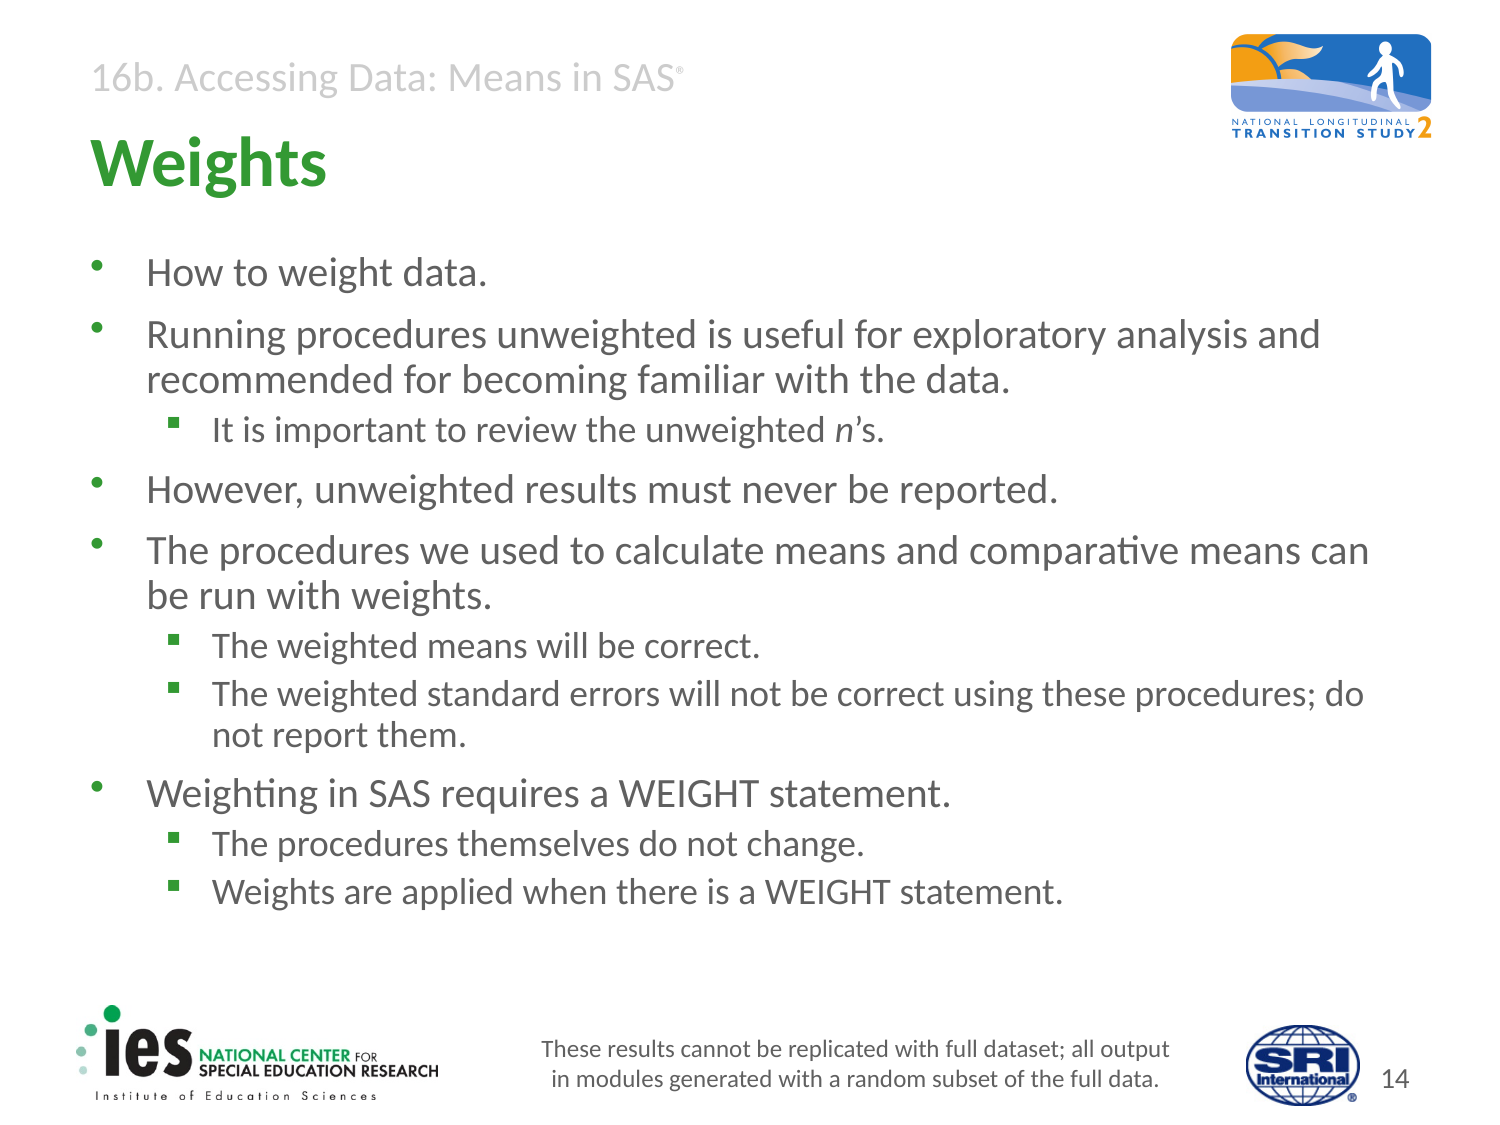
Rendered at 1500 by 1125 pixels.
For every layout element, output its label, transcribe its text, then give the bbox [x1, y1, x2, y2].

slide_number 13 [1321, 1051, 1426, 1125]
list How to weight data. Running procedures unweighted is useful for exploratory analysis and recommended for becoming familiar with the data. It is important to review the unweighted n’s. However, unweighted results must never be reported. The procedures we used to calculate means and comparative means can be run with weights. The weighted means will be correct. The weighted standard errors will not be correct using these procedures; do not report them. Weighting in SAS requires a WEIGHT statement. The procedures themselves do not change. Weights are applied when there is a WEIGHT statement. [74, 243, 1426, 987]
footer These results cannot be replicated with full dataset; all output in modules generated with a random subset of the full data. [437, 1024, 1276, 1104]
title Weights [74, 90, 1426, 226]
picture [1246, 1025, 1360, 1106]
picture [76, 1005, 438, 1100]
